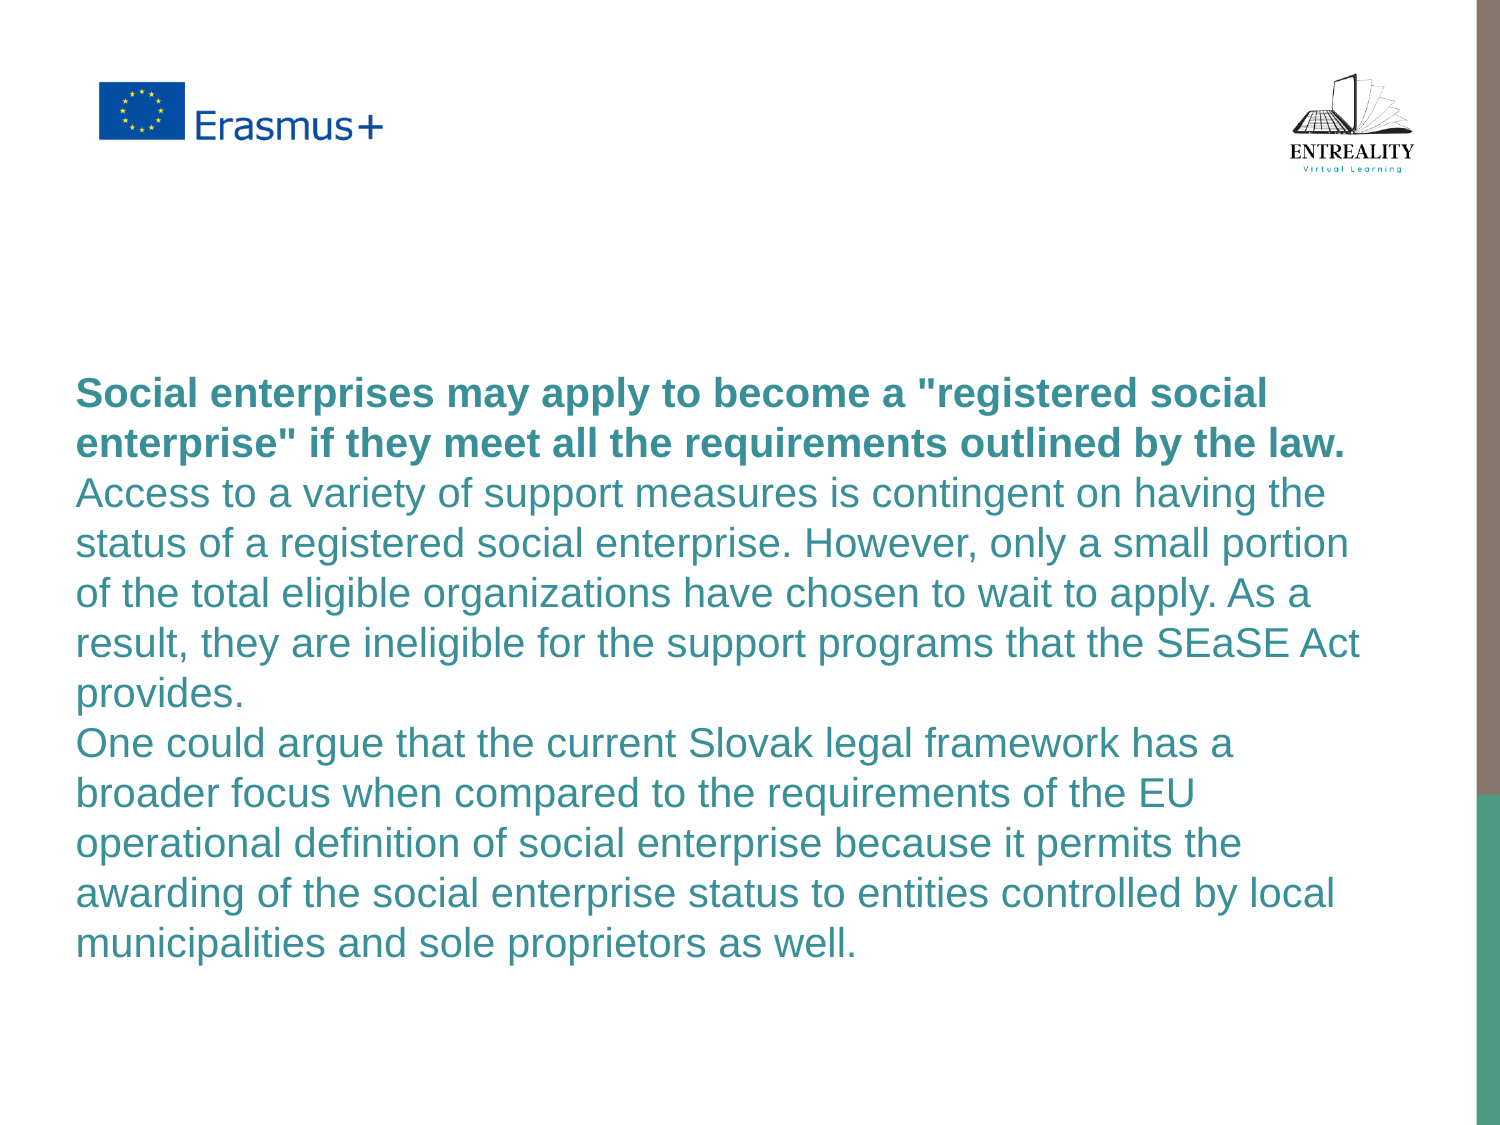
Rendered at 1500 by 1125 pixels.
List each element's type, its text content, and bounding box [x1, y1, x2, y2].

picture [1246, 17, 1458, 229]
picture [81, 64, 399, 156]
subtitle [105, 656, 1301, 751]
title Social enterprises may apply to become a "registered social enterprise" if they meet all the requirements outlined by the law. Access to a variety of support measures is contingent on having the status of a registered social enterprise. However, only a small portion of the total eligible organizations have chosen to wait to apply. As a result, they are ineligible for the support programs that the SEaSE Act provides. One could argue that the current Slovak legal framework has a broader focus when compared to the requirements of the EU operational definition of social enterprise because it permits the awarding of the social enterprise status to entities controlled by local municipalities and sole proprietors as well. [60, 382, 1385, 1010]
